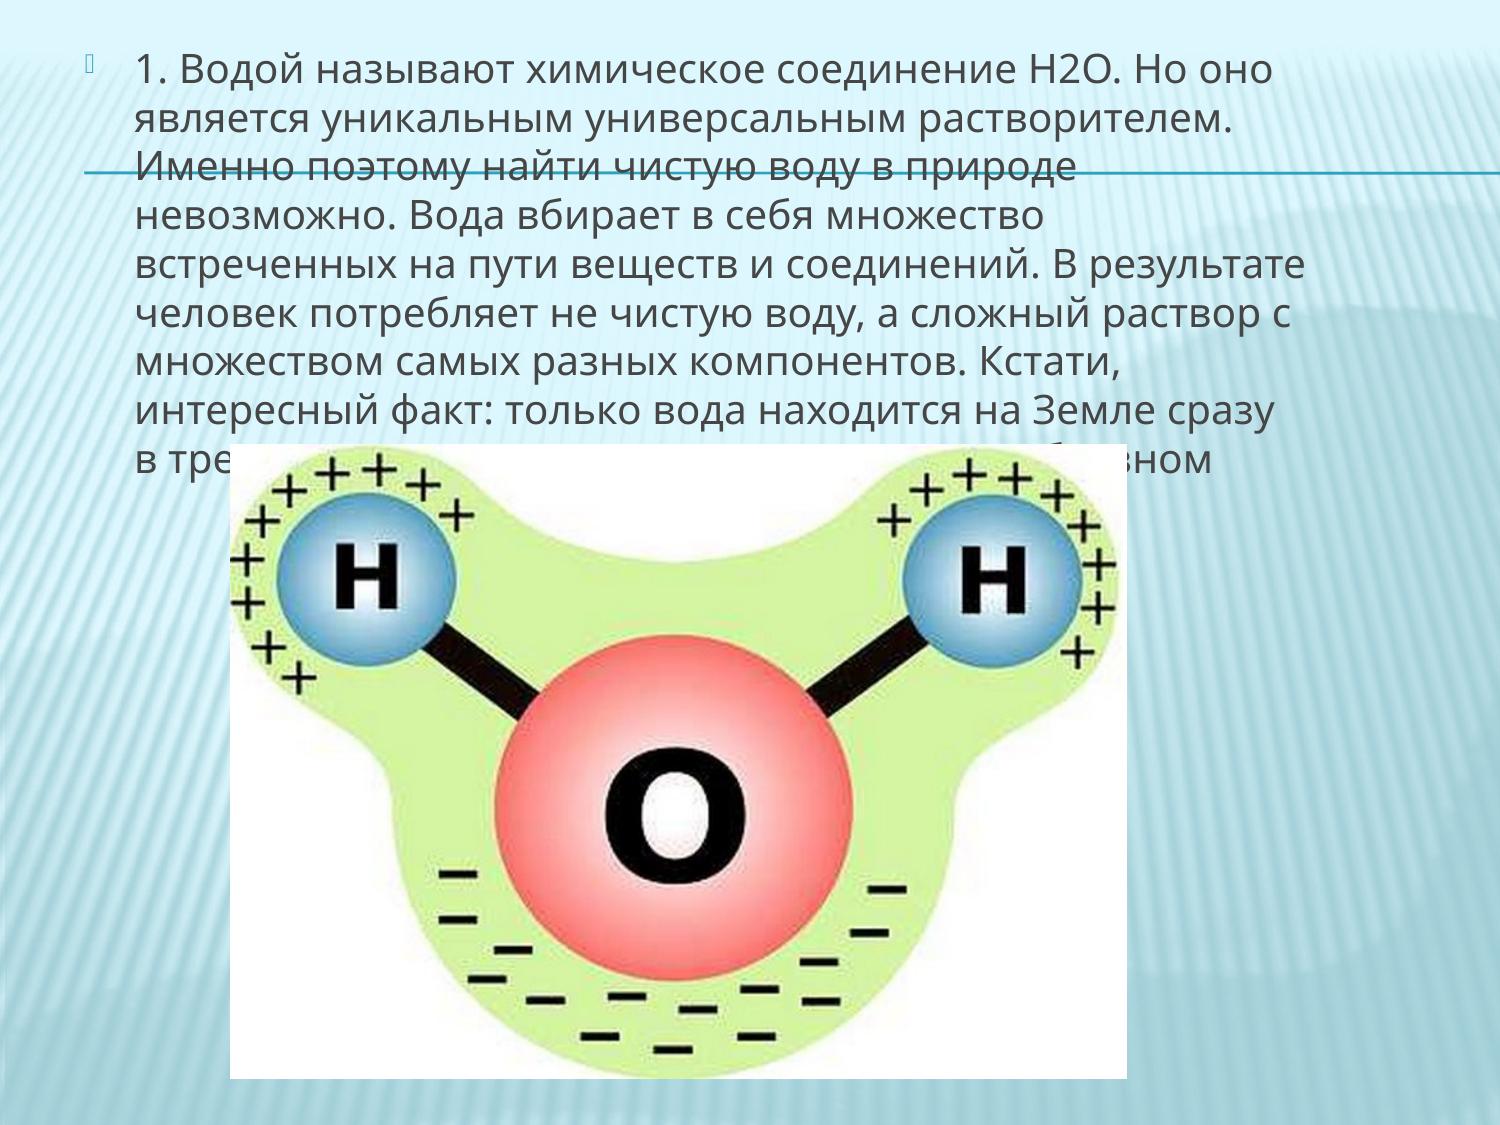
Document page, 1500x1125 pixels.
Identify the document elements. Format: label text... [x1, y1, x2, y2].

list 1. Водой называют химическое соединение H2O. Но оно является уникальным универсальным растворителем. Именно поэтому найти чистую воду в природе невозможно. Вода вбирает в себя множество встреченных на пути веществ и соединений. В результате человек потребляет не чистую воду, а сложный раствор с множеством самых разных компонентов. Кстати, интересный факт: только вода находится на Земле сразу в трех состояниях – жидком, твердом и газообразном [70, 35, 1325, 528]
picture [229, 444, 1127, 1079]
